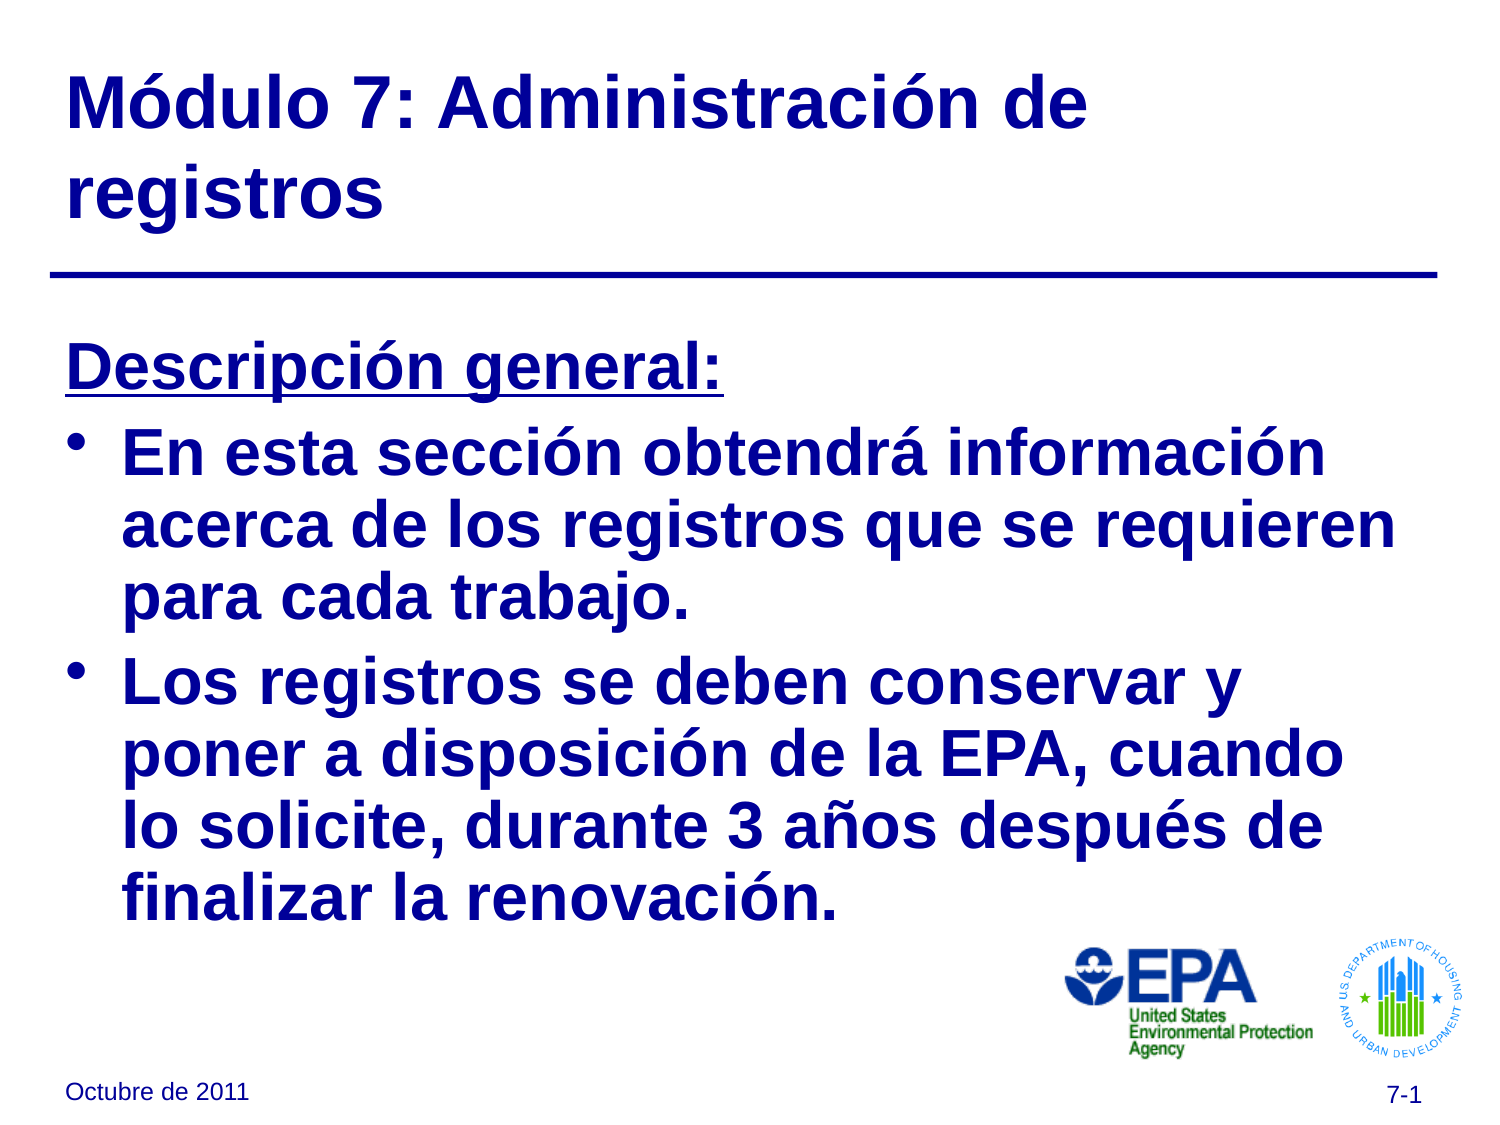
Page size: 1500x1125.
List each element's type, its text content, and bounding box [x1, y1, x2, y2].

picture [1337, 937, 1463, 1059]
slide_number 7-1 [1124, 1049, 1438, 1125]
title Módulo 7: Administración de registros [49, 49, 1438, 238]
list Descripción general: En esta sección obtendrá información acerca de los registros que se requieren para cada trabajo. Los registros se deben conservar y poner a disposición de la EPA, cuando lo solicite, durante 3 años después de finalizar la renovación. [49, 324, 1438, 1001]
picture [1062, 1001, 1319, 1064]
slide_number Octubre de 2011 [49, 1049, 363, 1125]
